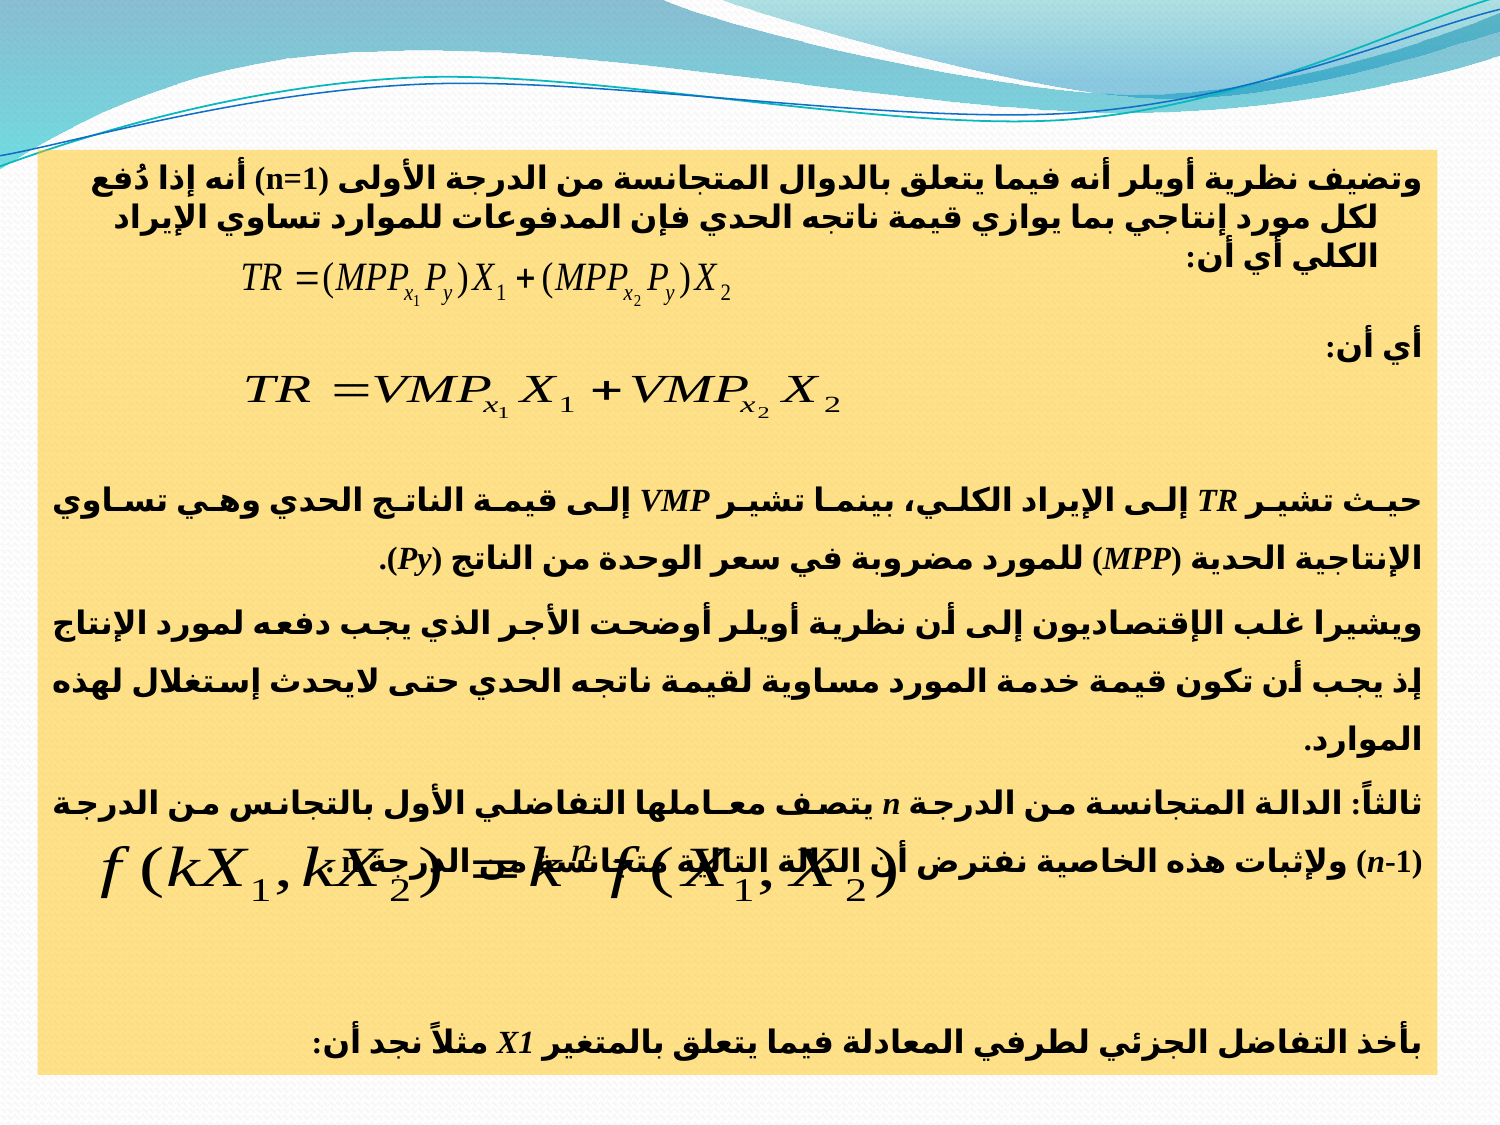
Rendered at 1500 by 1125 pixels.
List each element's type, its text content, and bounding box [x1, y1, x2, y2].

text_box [237, 249, 738, 314]
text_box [237, 362, 851, 426]
list وتضيف نظرية أويلر أنه فيما يتعلق بالدوال المتجانسة من الدرجة الأولى (n=1) أنه إذا دُفع لكل مورد إنتاجي بما يوازي قيمة ناتجه الحدي فإن المدفوعات للموارد تساوي الإيراد الكلي أي أن: أي أن: حيث تشير TR إلى الإيراد الكلي، بينما تشير VMP إلى قيمة الناتج الحدي وهي تساوي الإنتاجية الحدية (MPP) للمورد مضروبة في سعر الوحدة من الناتج (Py). ويشيرا غلب الإقتصاديون إلى أن نظرية أويلر أوضحت الأجر الذي يجب دفعه لمورد الإنتاج إذ يجب أن تكون قيمة خدمة المورد مساوية لقيمة ناتجه الحدي حتى لايحدث إستغلال لهذه الموارد. ثالثاً: الدالة المتجانسة من الدرجة n يتصف معـاملها التفاضلي الأول بالتجانس من الدرجة (n-1) ولإثبات هذه الخاصية نفترض أن الدالة التالية متجانسة من الدرجة n . بأخذ التفاضل الجزئي لطرفي المعادلة فيما يتعلق بالمتغير X1 مثلاً نجد أن: [37, 149, 1438, 1075]
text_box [74, 824, 913, 911]
